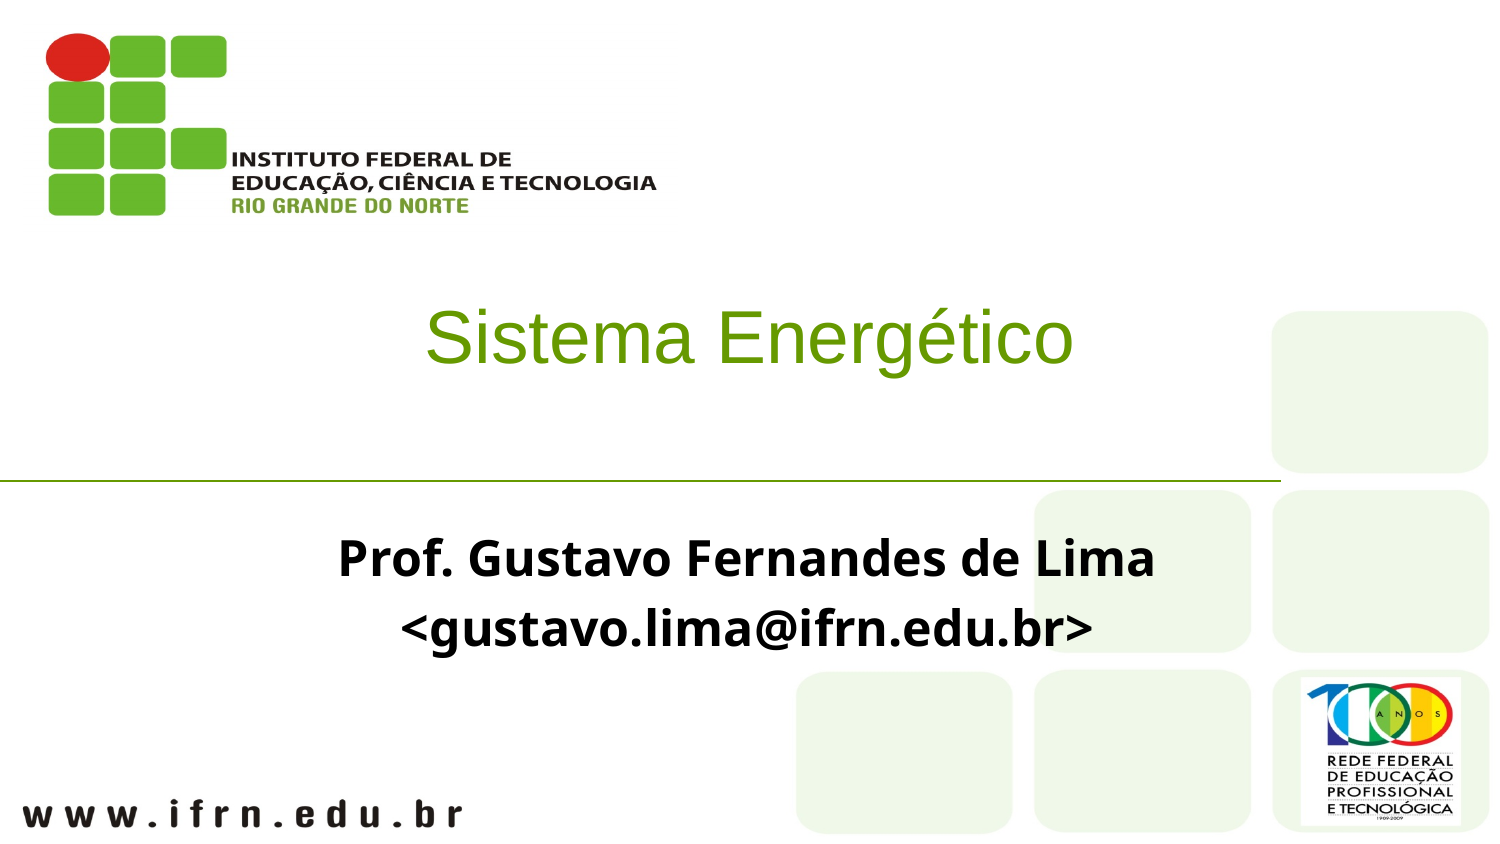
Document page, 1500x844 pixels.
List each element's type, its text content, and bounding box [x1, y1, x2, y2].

title Sistema Energético [0, 237, 1500, 430]
subtitle Prof. Gustavo Fernandes de Lima <gustavo.lima@ifrn.edu.br> [222, 518, 1273, 672]
picture [23, 17, 678, 232]
picture [0, 430, 1500, 843]
